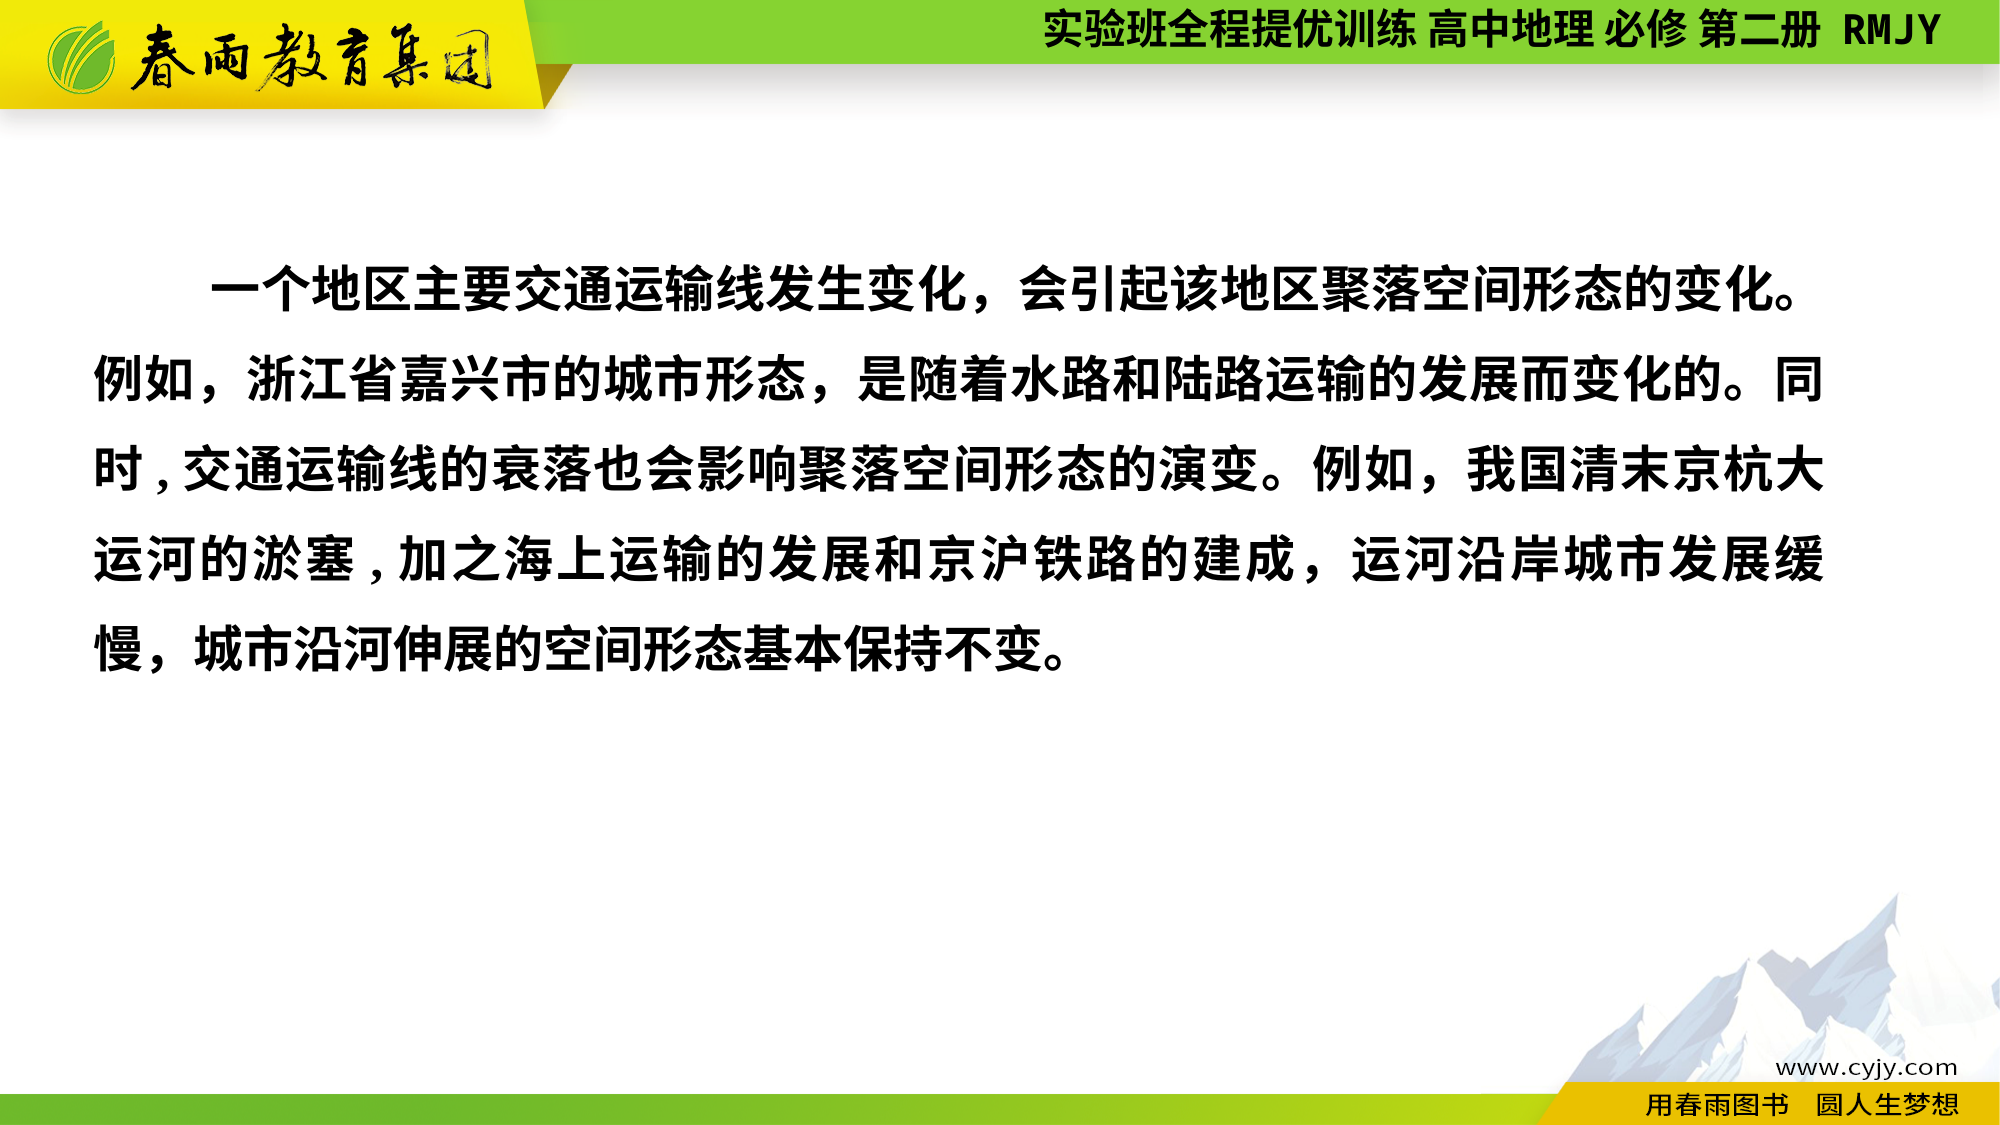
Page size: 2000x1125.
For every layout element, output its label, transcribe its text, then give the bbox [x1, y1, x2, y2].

list 一个地区主要交通运输线发生变化，会引起该地区聚落空间形态的变化。例如，浙江省嘉兴市的城市形态，是随着水路和陆路运输的发展而变化的。同时,交通运输线的衰落也会影响聚落空间形态的演变。例如，我国清末京杭大运河的淤塞,加之海上运输的发展和京沪铁路的建成，运河沿岸城市发展缓慢，城市沿河伸展的空间形态基本保持不变。 [78, 219, 1840, 690]
picture [0, 0, 2000, 1125]
